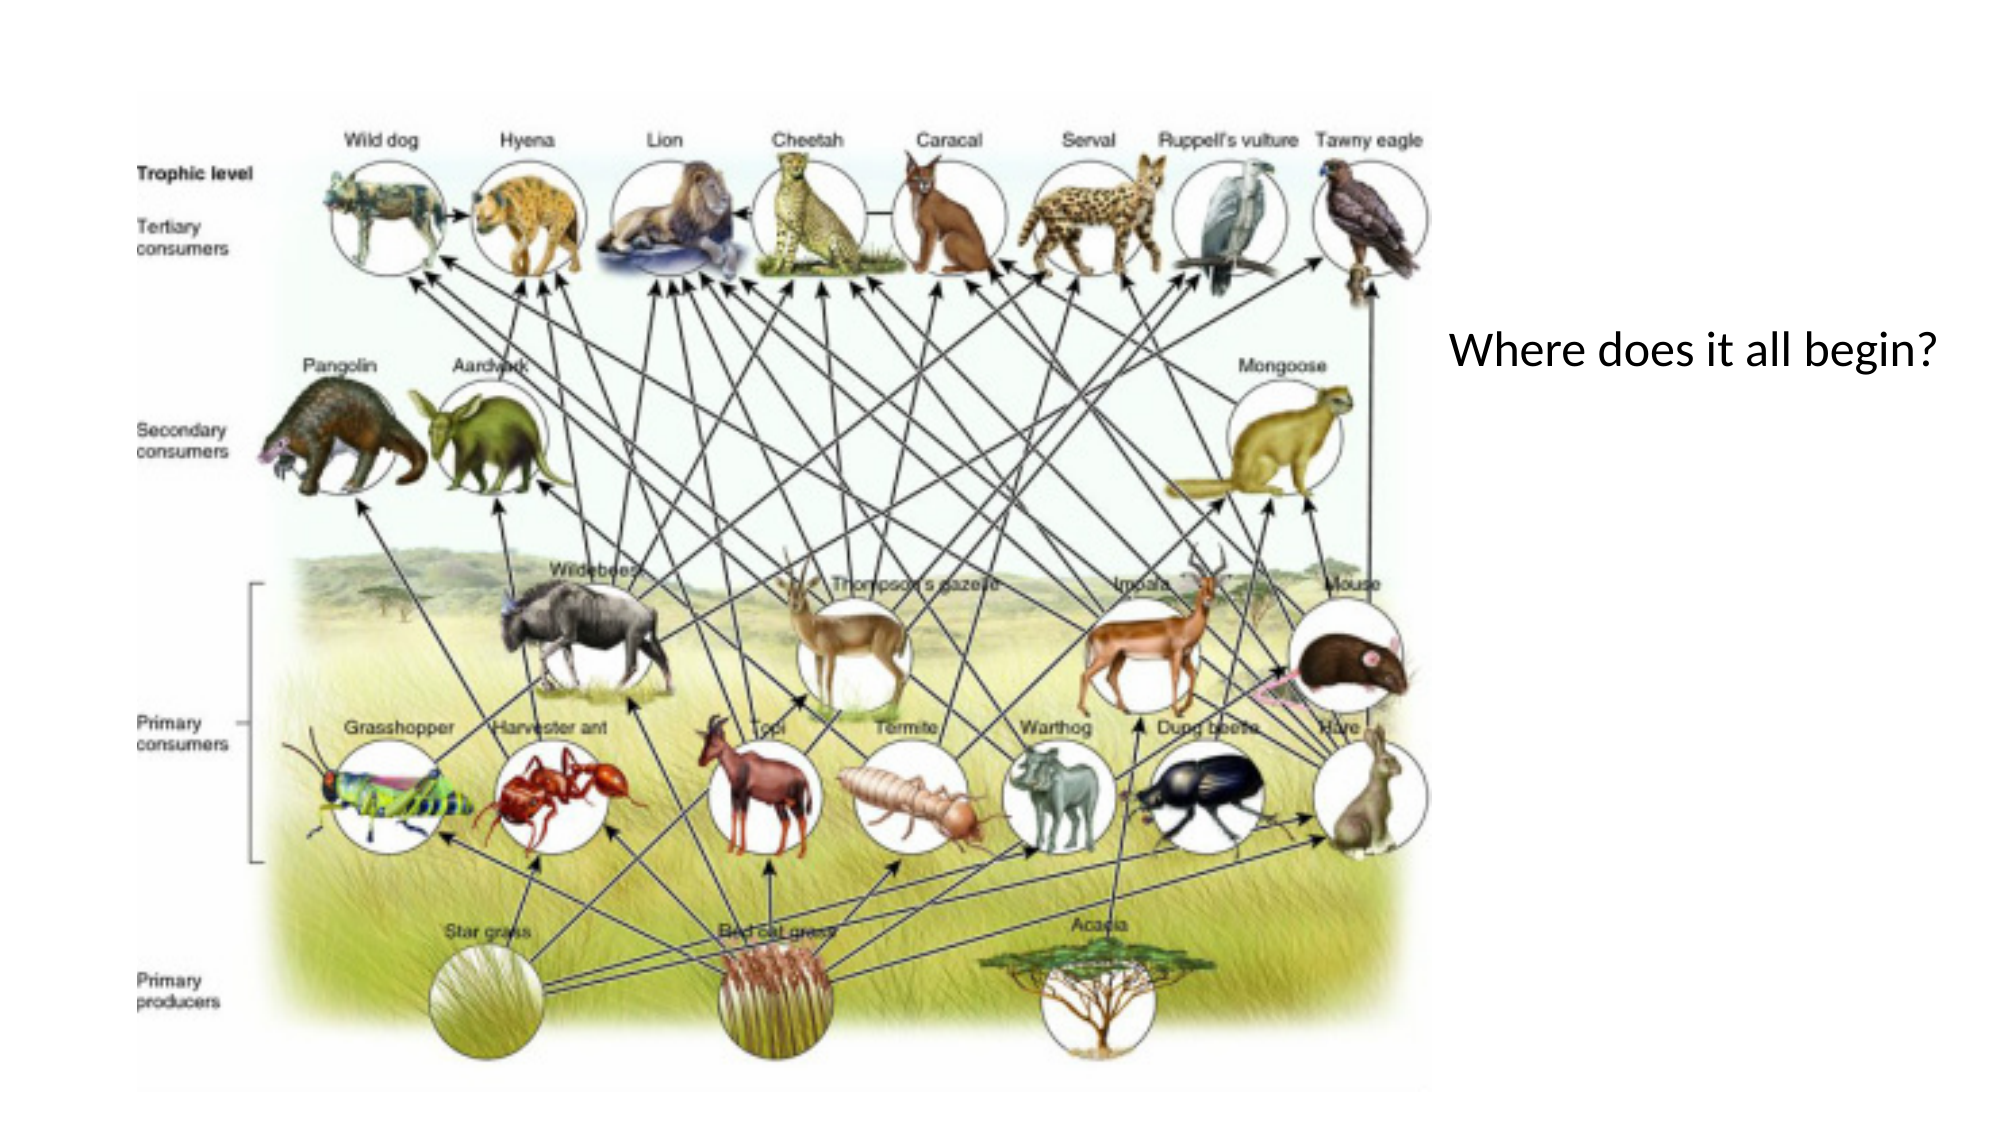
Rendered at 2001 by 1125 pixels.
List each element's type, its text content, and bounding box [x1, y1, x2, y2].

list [137, 91, 1432, 1092]
text_box Where does it all begin? [1434, 308, 1955, 519]
